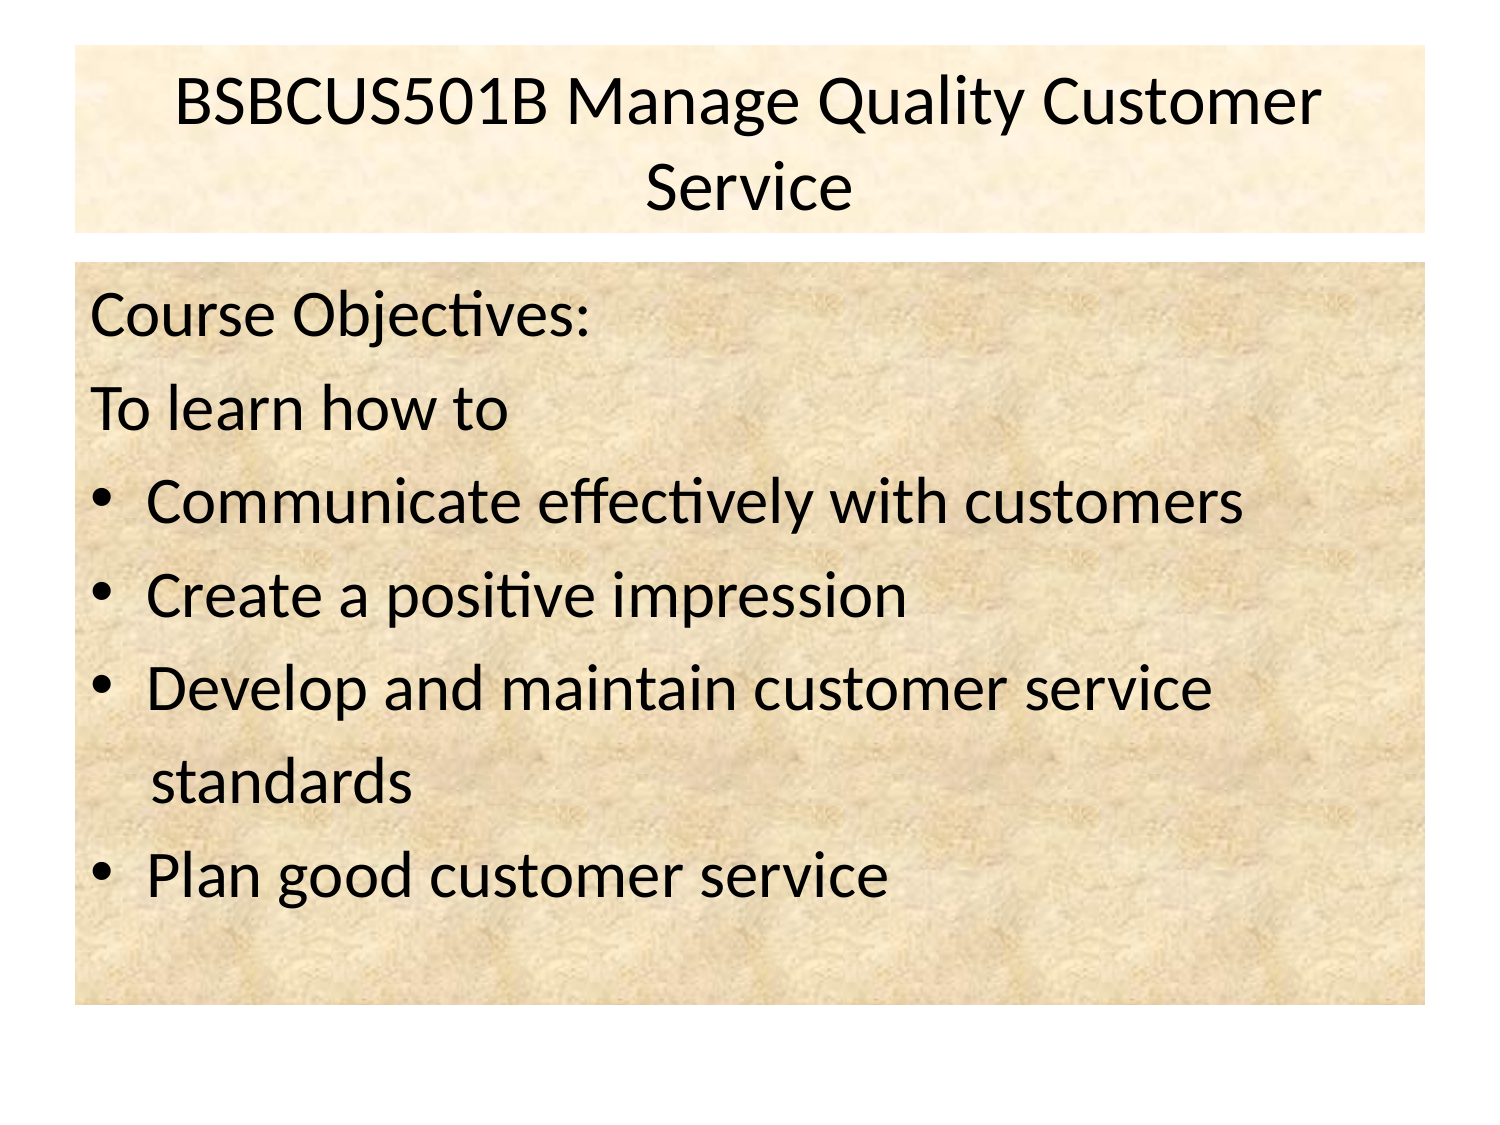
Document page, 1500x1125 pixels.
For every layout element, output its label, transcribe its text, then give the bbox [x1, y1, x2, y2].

list Course Objectives: To learn how to Communicate effectively with customers Create a positive impression Develop and maintain customer service standards Plan good customer service [75, 262, 1425, 1005]
title BSBCUS501B Manage Quality Customer Service [75, 45, 1425, 233]
